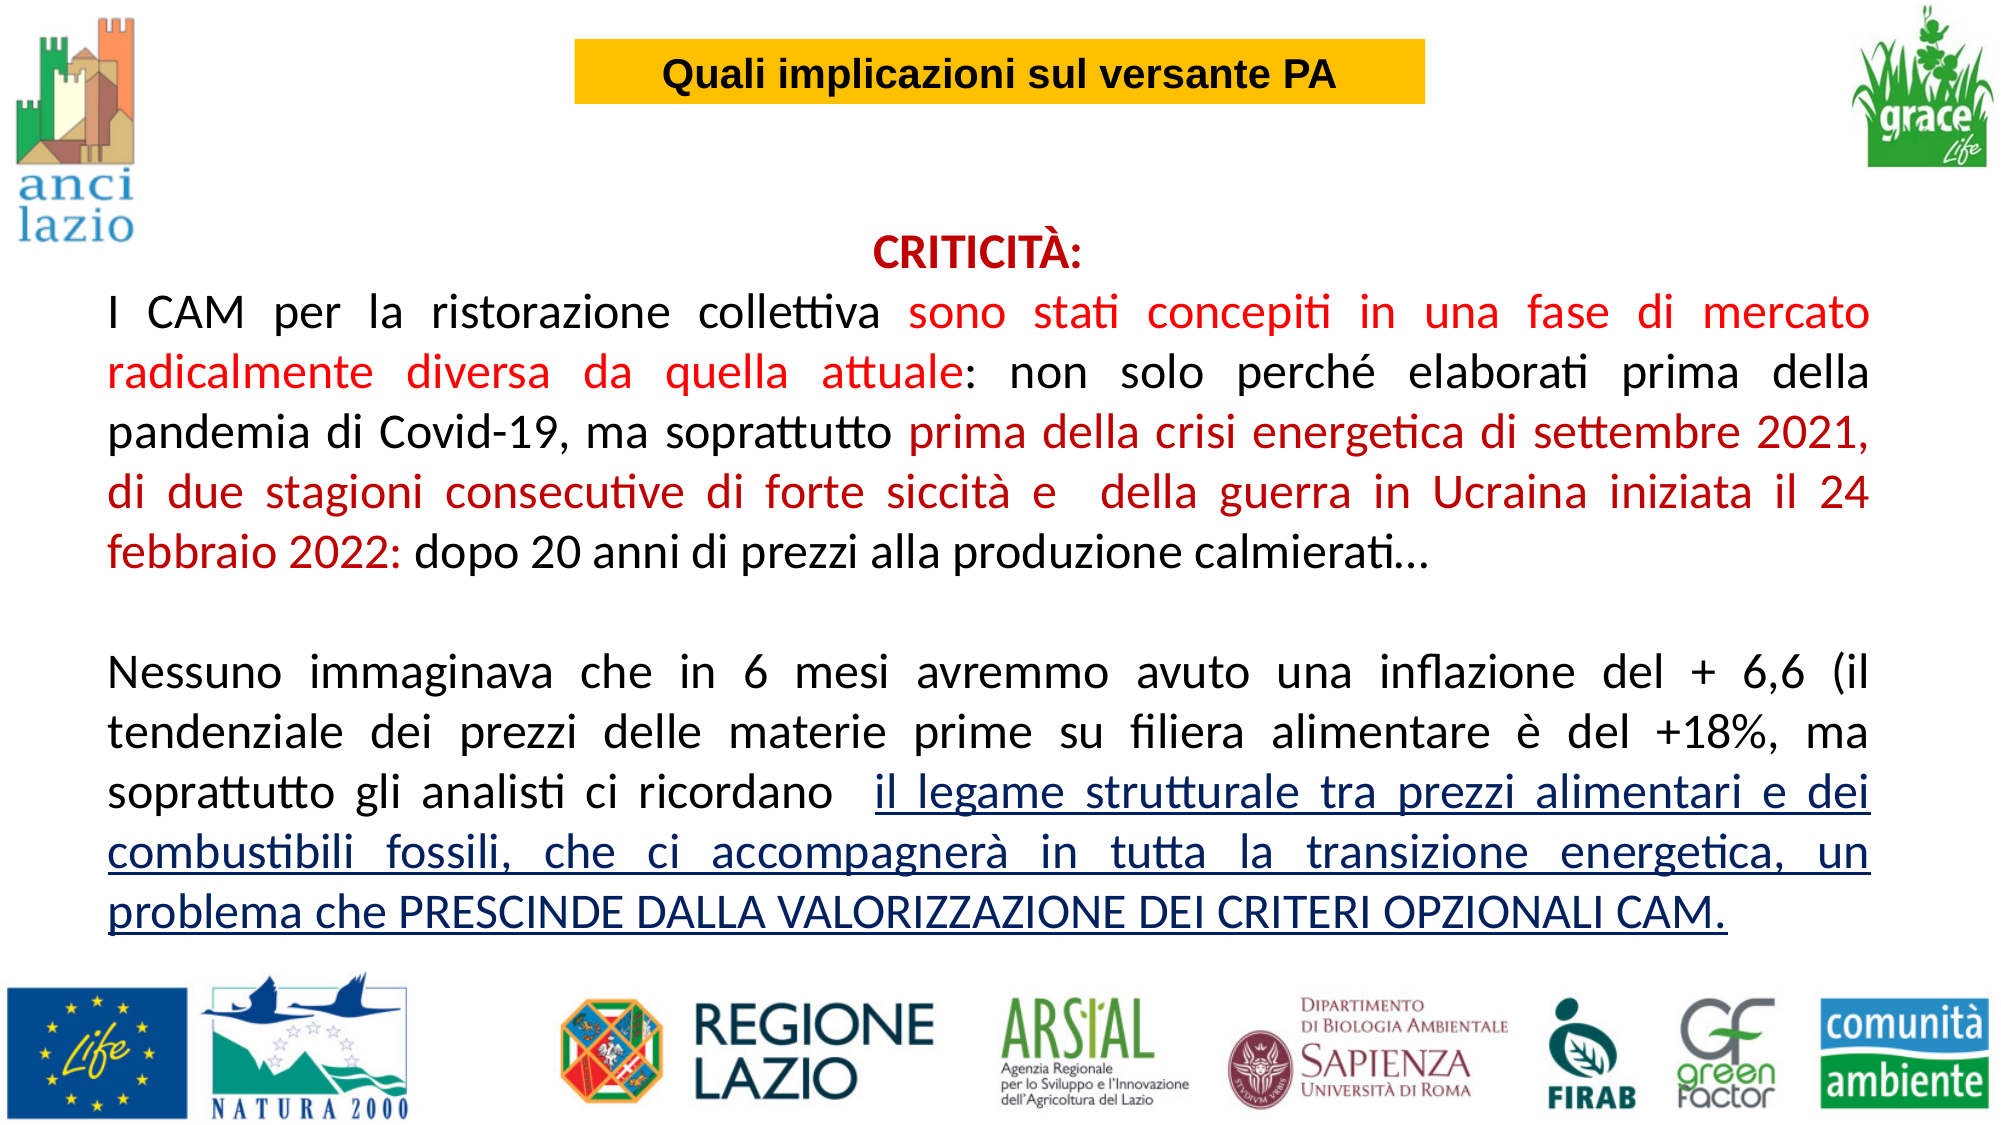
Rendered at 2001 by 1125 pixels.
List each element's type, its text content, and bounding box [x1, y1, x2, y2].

text_box Quali implicazioni sul versante PA [574, 39, 1426, 104]
picture [1851, 3, 1996, 169]
picture [5, 3, 138, 256]
text_box CRITICITÀ: I CAM per la ristorazione collettiva sono stati concepiti in una fase di mercato radicalmente diversa da quella attuale: non solo perché elaborati prima della pandemia di Covid-19, ma soprattutto prima della crisi energetica di settembre 2021, di due stagioni consecutive di forte siccità e della guerra in Ucraina iniziata il 24 febbraio 2022: dopo 20 anni di prezzi alla produzione calmierati… Nessuno immaginava che in 6 mesi avremmo avuto una inflazione del + 6,6 (il tendenziale dei prezzi delle materie prime su filiera alimentare è del +18%, ma soprattutto gli analisti ci ricordano il legame strutturale tra prezzi alimentari e dei combustibili fossili, che ci accompagnerà in tutta la transizione energetica, un problema che PRESCINDE DALLA VALORIZZAZIONE DEI CRITERI OPZIONALI CAM. [93, 211, 1886, 947]
picture [0, 972, 2000, 1123]
